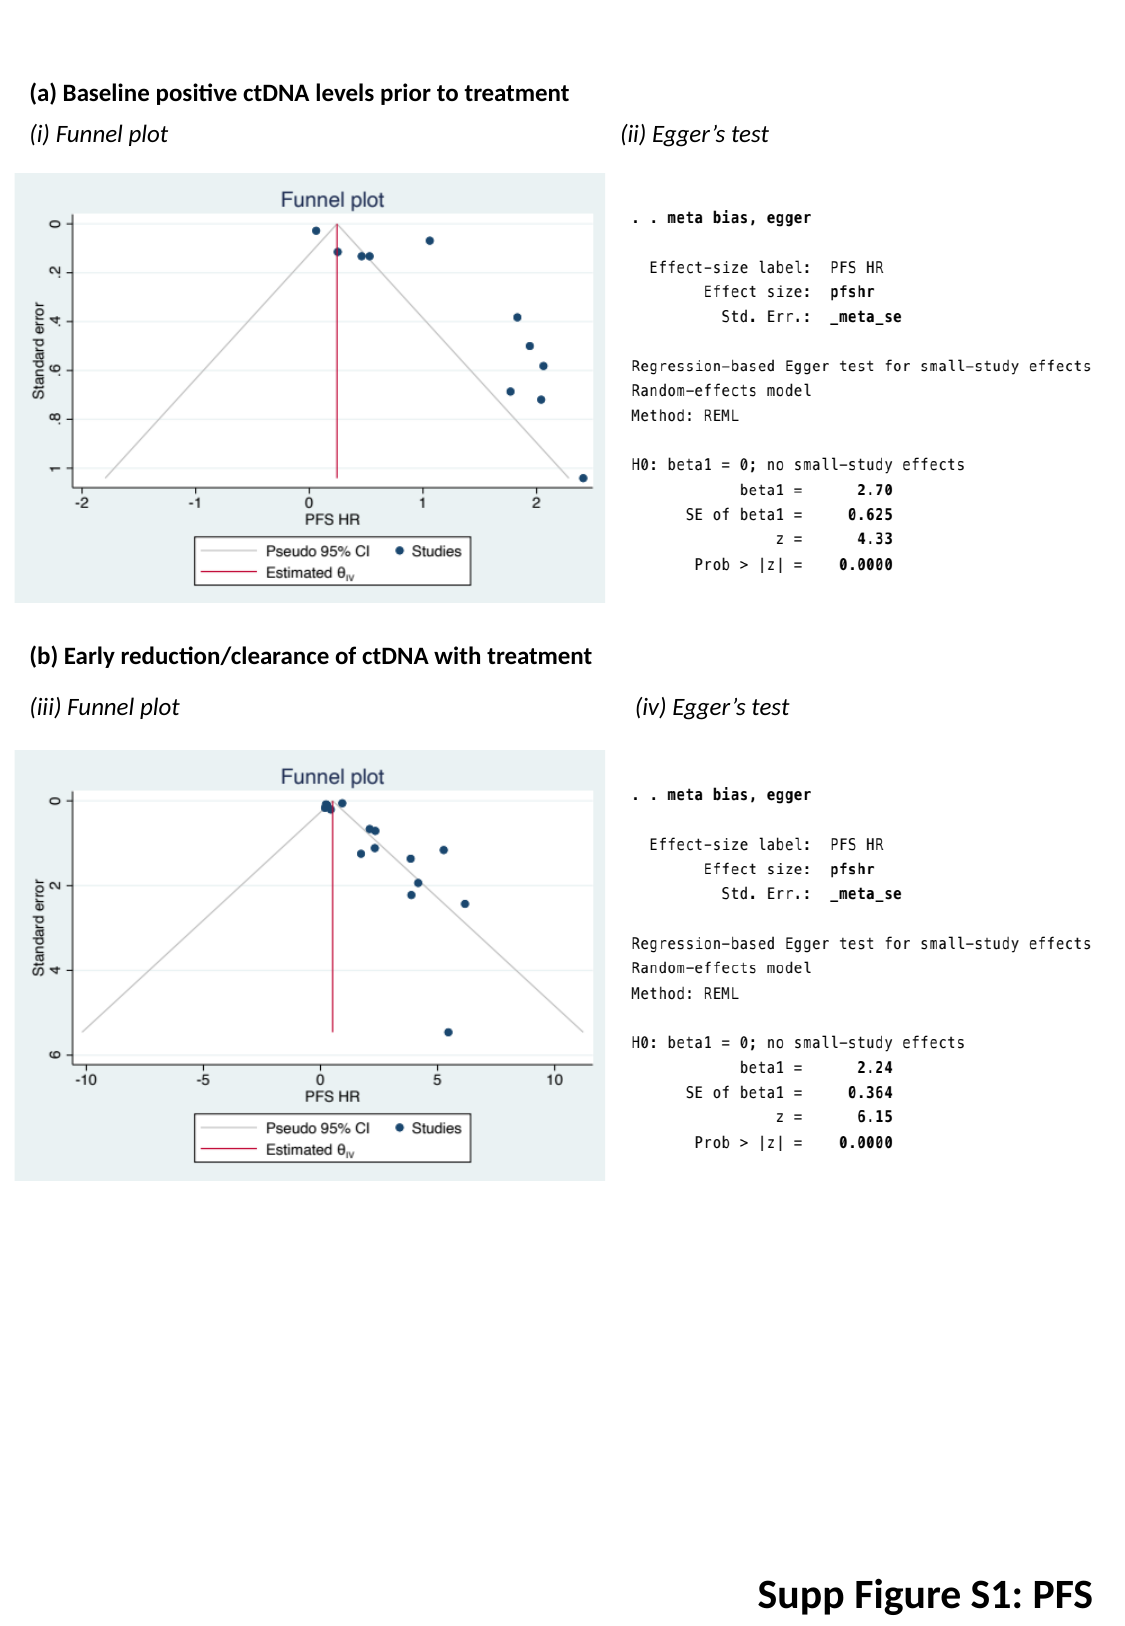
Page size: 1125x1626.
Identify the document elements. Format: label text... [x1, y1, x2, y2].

text_box (iv) Egger’s test [620, 682, 1071, 728]
text_box (ii) Egger’s test [605, 109, 1056, 155]
text_box (b) Early reduction/clearance of ctDNA with treatment [14, 632, 791, 678]
text_box (a) Baseline positive ctDNA levels prior to treatment [14, 68, 791, 114]
text_box (i) Funnel plot [14, 114, 466, 155]
picture [14, 750, 606, 1181]
text_box (iii) Funnel plot [14, 682, 466, 728]
picture [14, 173, 606, 603]
text_box Supp Figure S1: PFS [695, 1559, 1108, 1625]
picture [628, 780, 1101, 1151]
picture [628, 203, 1101, 573]
